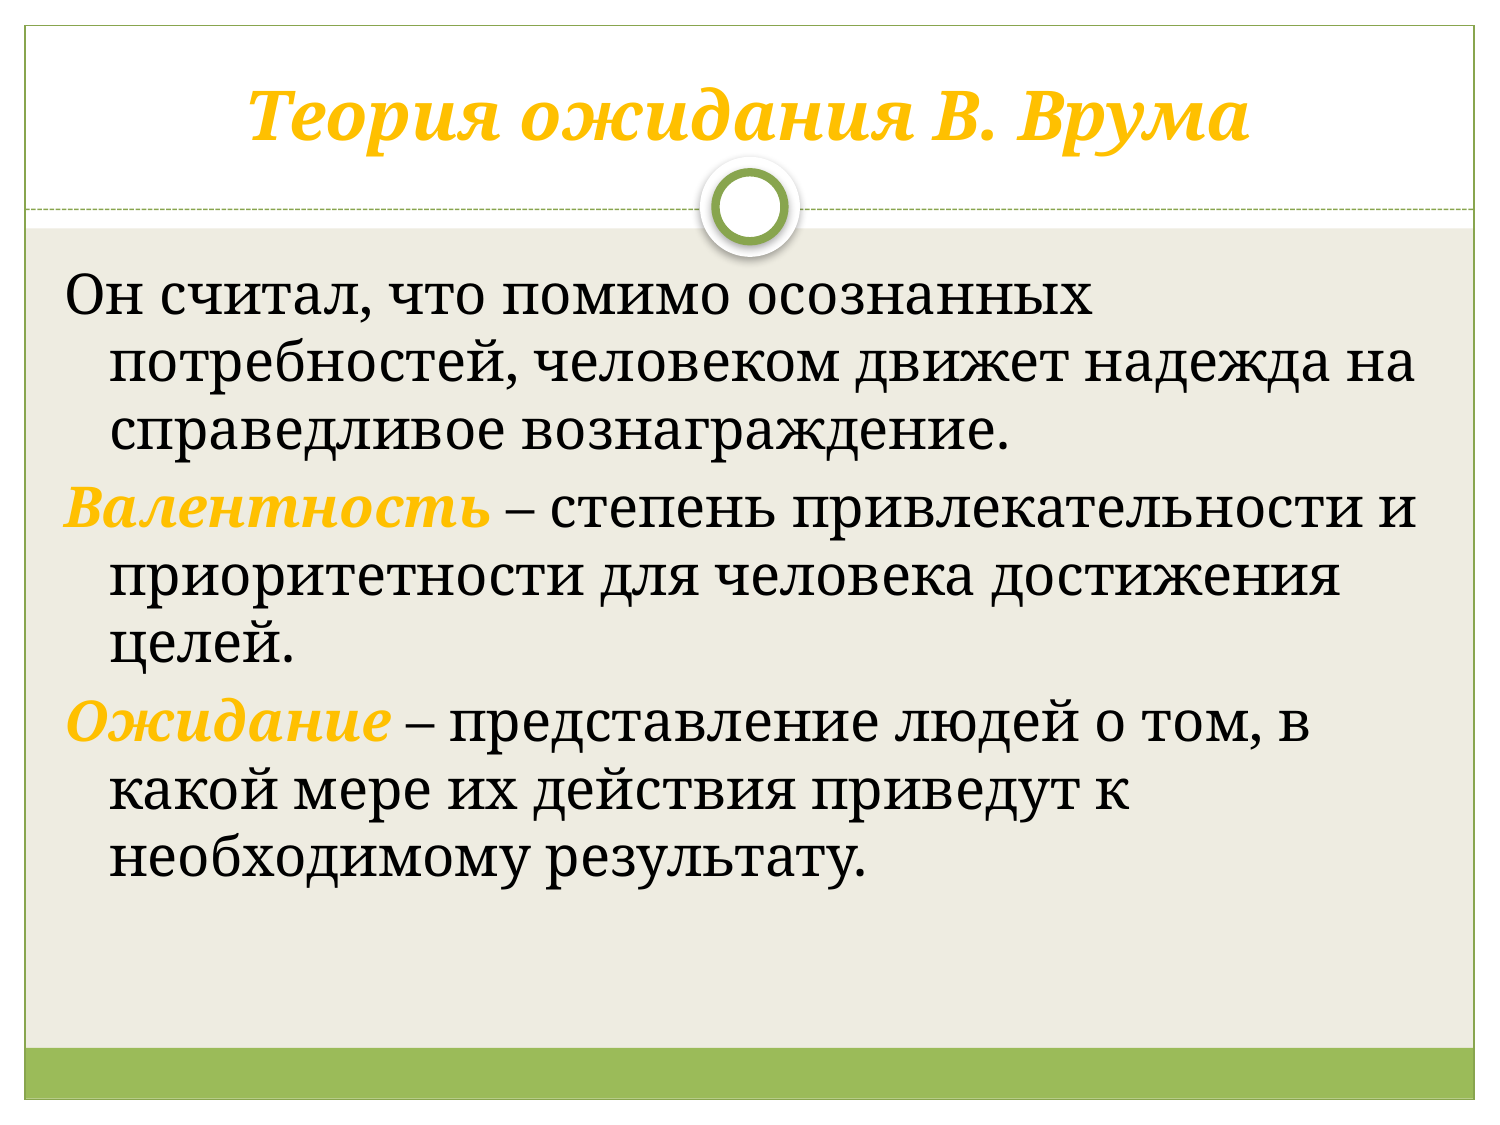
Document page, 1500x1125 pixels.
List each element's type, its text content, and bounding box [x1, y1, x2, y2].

list Он считал, что помимо осознанных потребностей, человеком движет надежда на справедливое вознаграждение. Валентность – степень привлекательности и приоритетности для человека достижения целей. Ожидание – представление людей о том, в какой мере их действия приведут к необходимому результату. [49, 250, 1445, 1001]
title Теория ожидания В. Врума [49, 37, 1450, 162]
